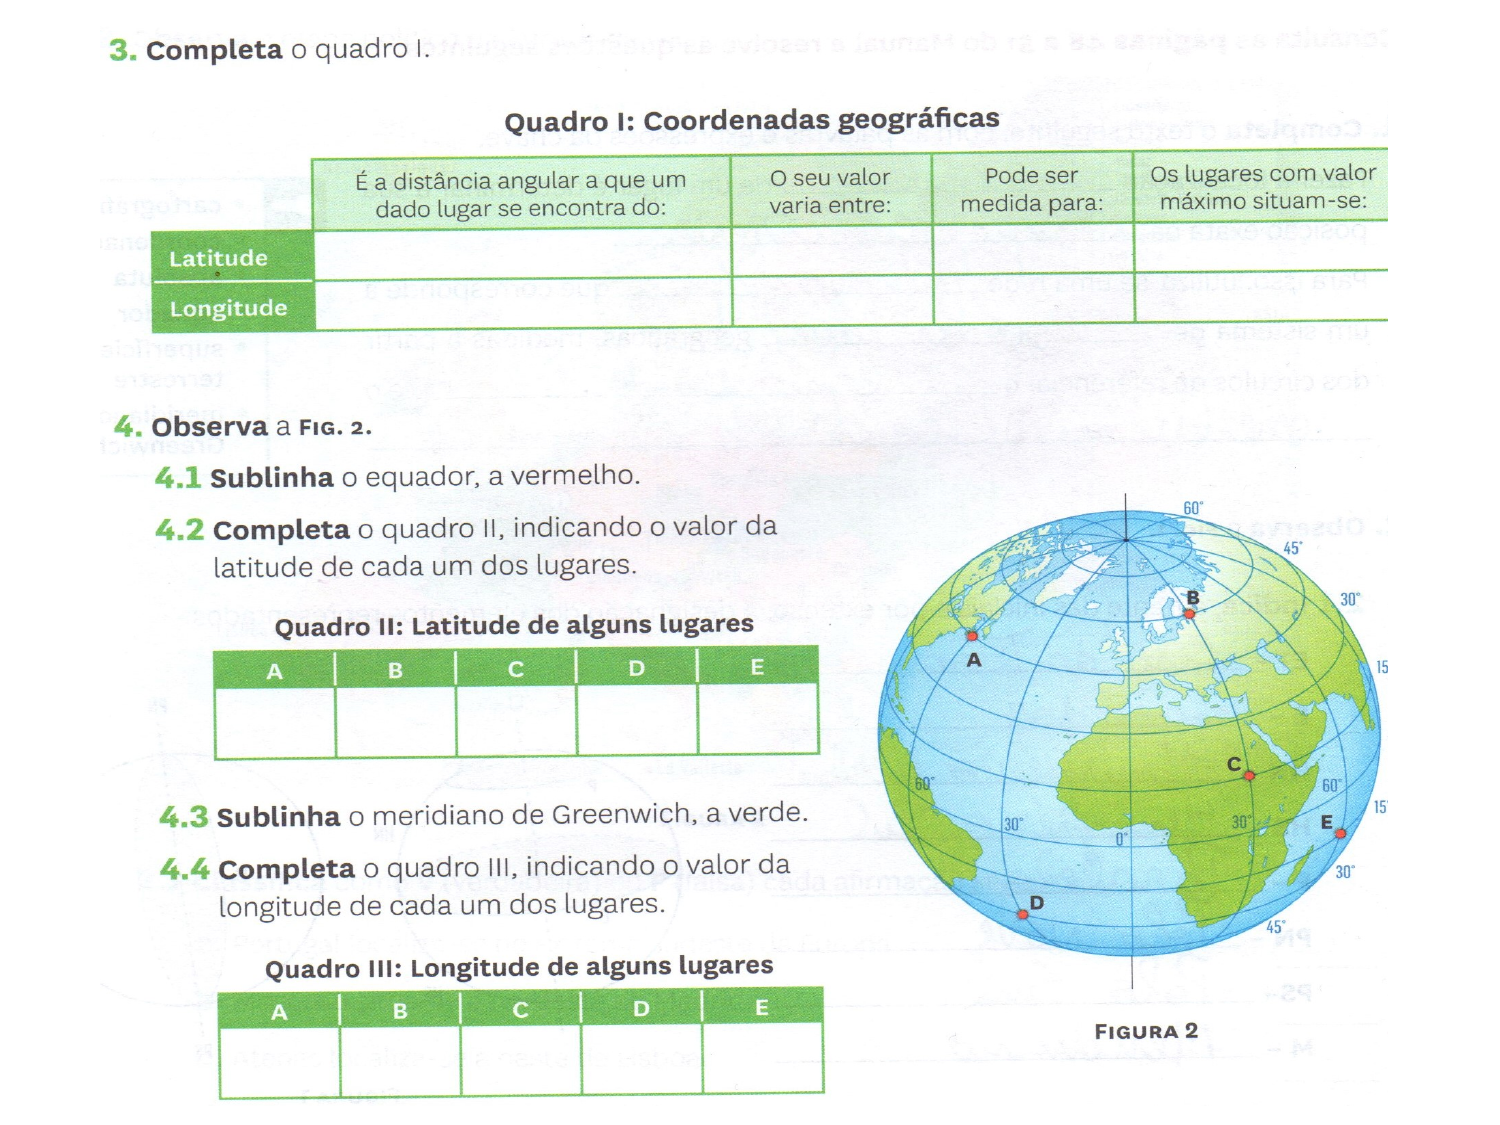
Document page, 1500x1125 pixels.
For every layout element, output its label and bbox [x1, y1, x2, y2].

picture [100, 21, 1389, 1107]
